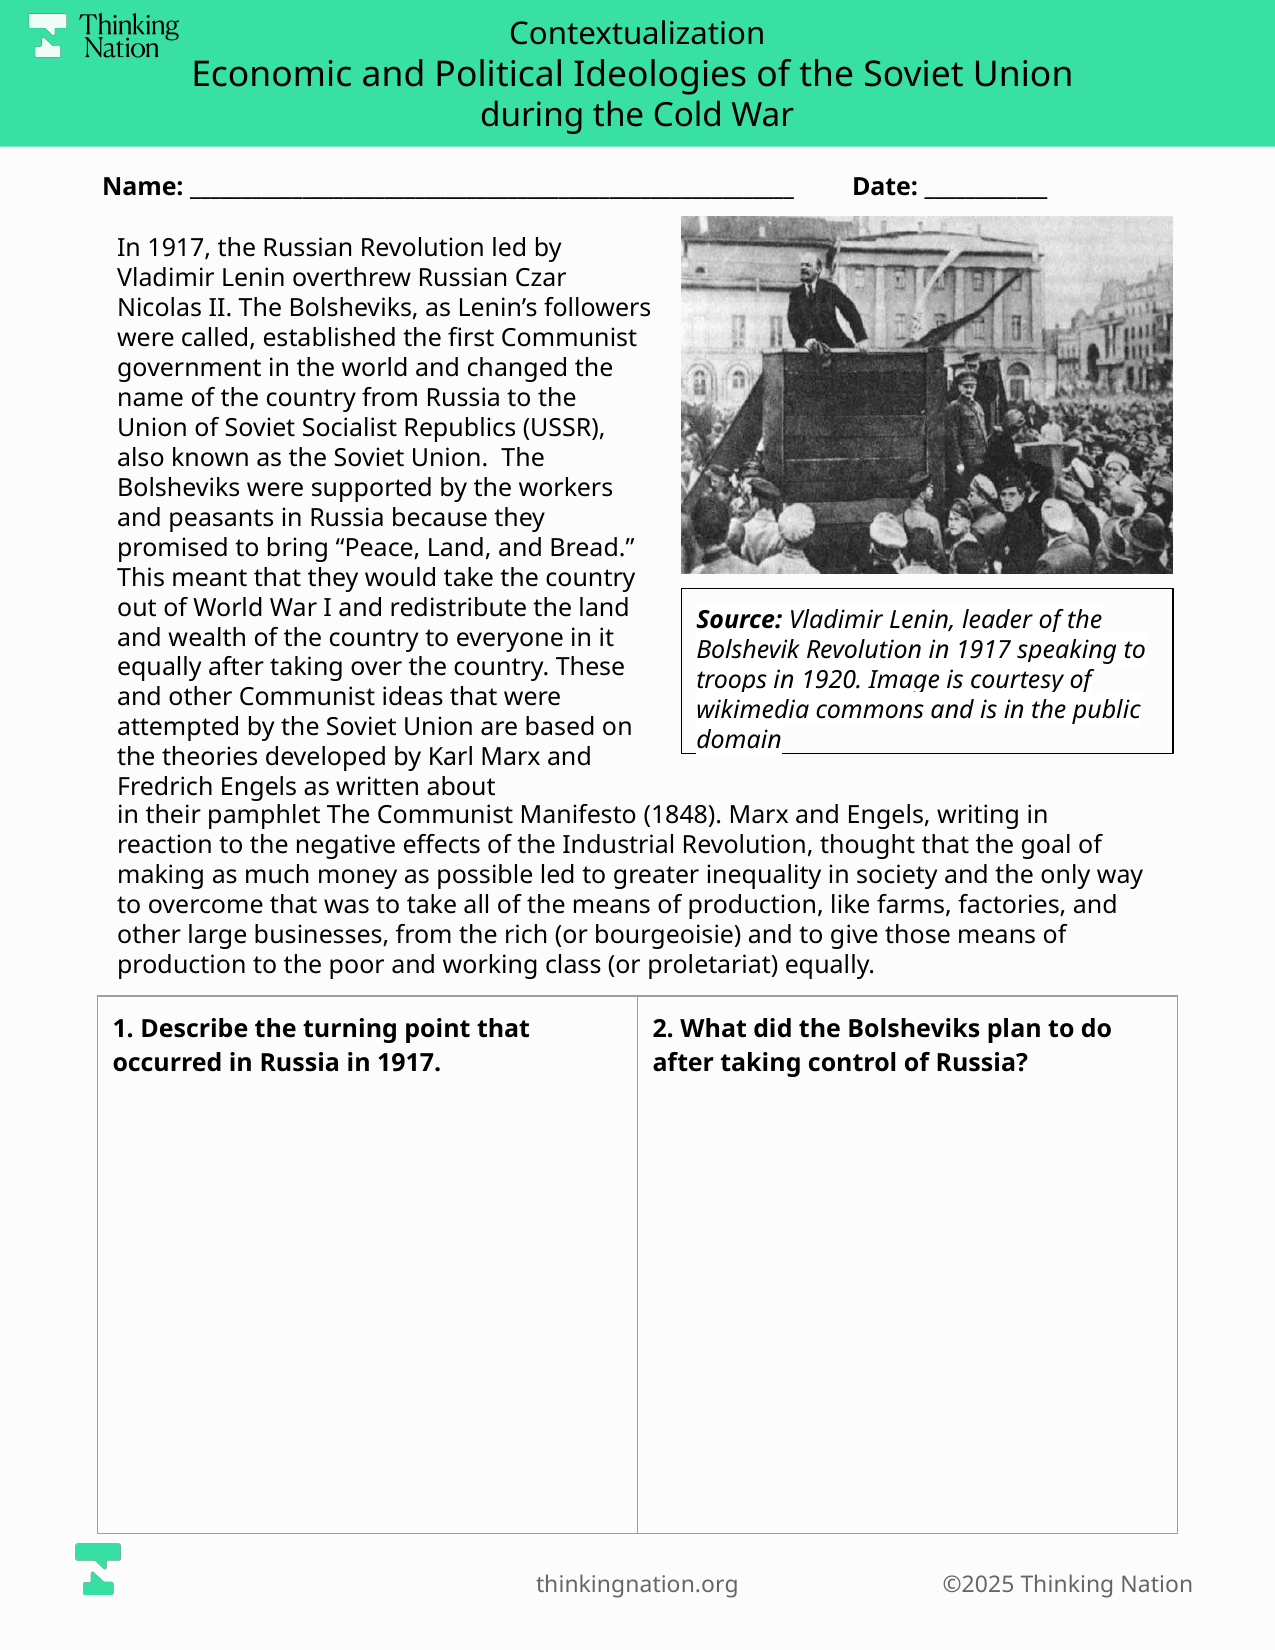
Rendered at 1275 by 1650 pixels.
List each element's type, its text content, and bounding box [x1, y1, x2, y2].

table_header 2. What did the Bolsheviks plan to do after taking control of Russia? [638, 997, 1177, 1533]
text_box Contextualization Economic and Political Ideologies of the Soviet Union during the Cold War [0, 0, 1275, 147]
text_box In 1917, the Russian Revolution led by Vladimir Lenin overthrew Russian Czar Nicolas II. The Bolsheviks, as Lenin’s followers were called, established the first Communist government in the world and changed the name of the country from Russia to the Union of Soviet Socialist Republics (USSR), also known as the Soviet Union. The Bolsheviks were supported by the workers and peasants in Russia because they promised to bring “Peace, Land, and Bread.” This meant that they would take the country out of World War I and redistribute the land and wealth of the country to everyone in it equally after taking over the country. These and other Communist ideas that were attempted by the Soviet Union are based on the theories developed by Karl Marx and Fredrich Engels as written about [102, 216, 670, 774]
picture [62, 1533, 134, 1605]
picture [12, 0, 184, 71]
text_box thinkingnation.org [486, 1553, 789, 1605]
text_box in their pamphlet The Communist Manifesto (1848). Marx and Engels, writing in reaction to the negative effects of the Industrial Revolution, thought that the goal of making as much money as possible led to greater inequality in society and the only way to overcome that was to take all of the means of production, like farms, factories, and other large businesses, from the rich (or bourgeoisie) and to give those means of production to the poor and working class (or proletariat) equally. [102, 783, 1164, 986]
text_box Name: ___________________________________________________________ Date: ____________ [87, 155, 1210, 198]
picture [681, 216, 1174, 574]
text_box Source: Vladimir Lenin, leader of the Bolshevik Revolution in 1917 speaking to troops in 1920. Image is courtesy of wikimedia commons and is in the public domain [681, 588, 1173, 754]
text_box ©2025 Thinking Nation [907, 1553, 1210, 1605]
table_header 1. Describe the turning point that occurred in Russia in 1917. [98, 997, 637, 1533]
